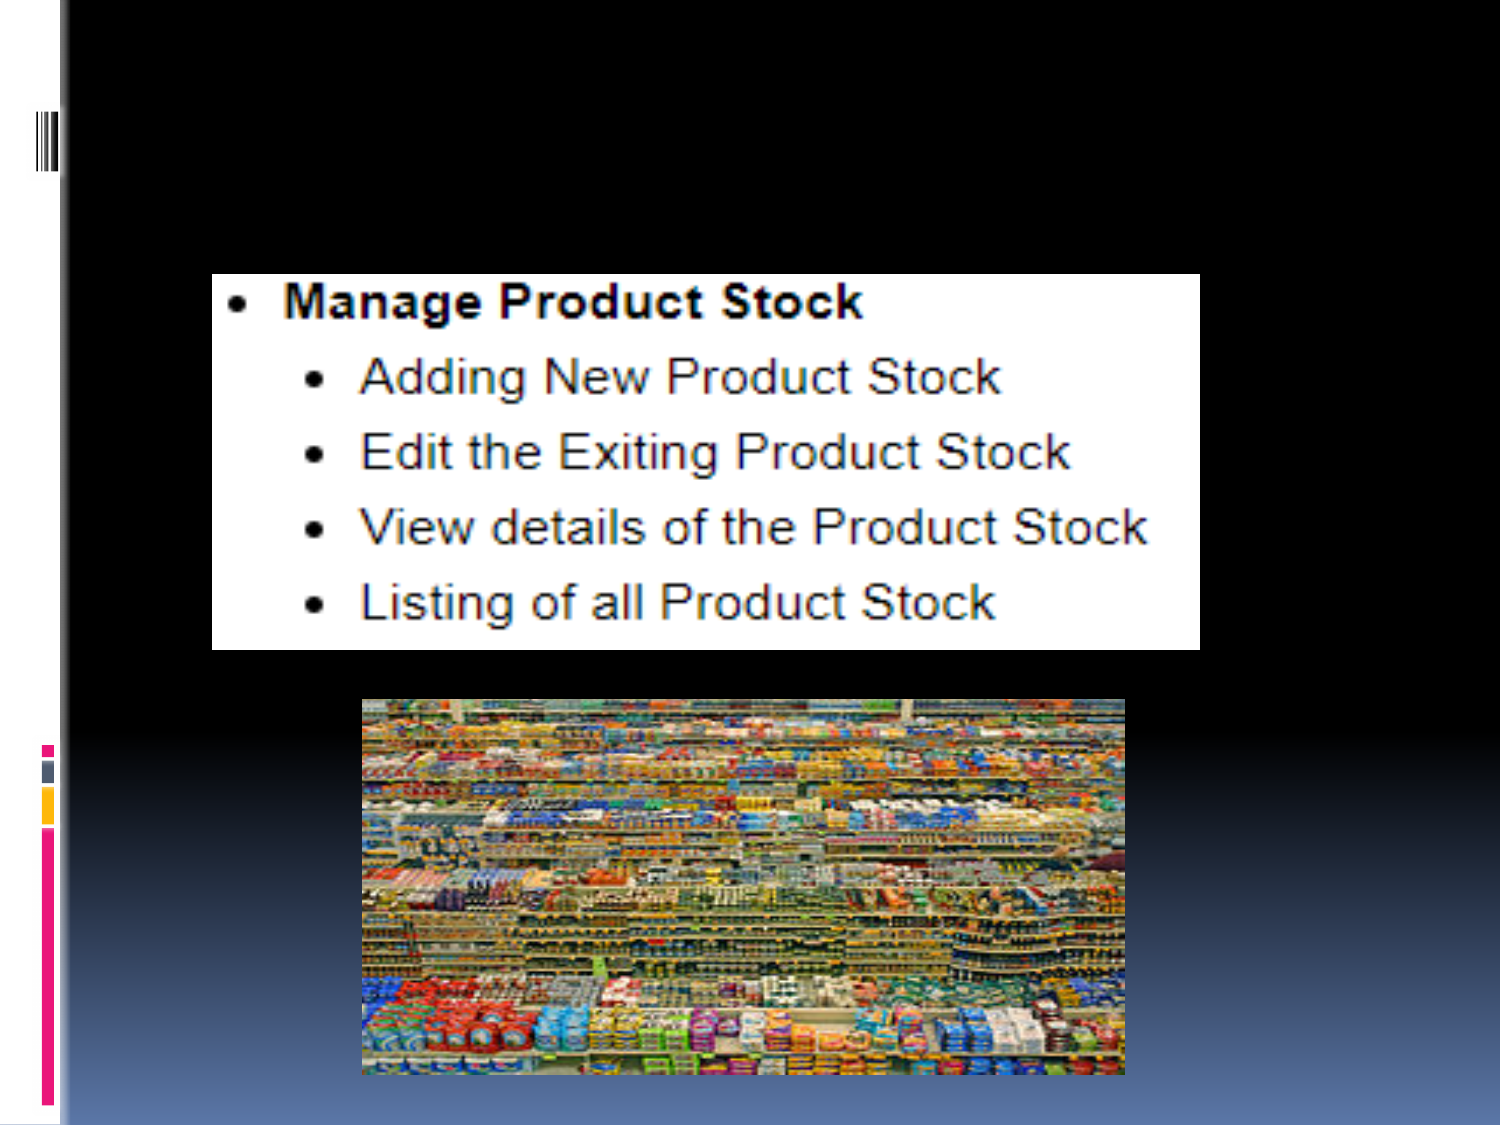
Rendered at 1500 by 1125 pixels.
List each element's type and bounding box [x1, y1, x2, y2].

list [211, 274, 1201, 651]
picture [361, 699, 1126, 1076]
